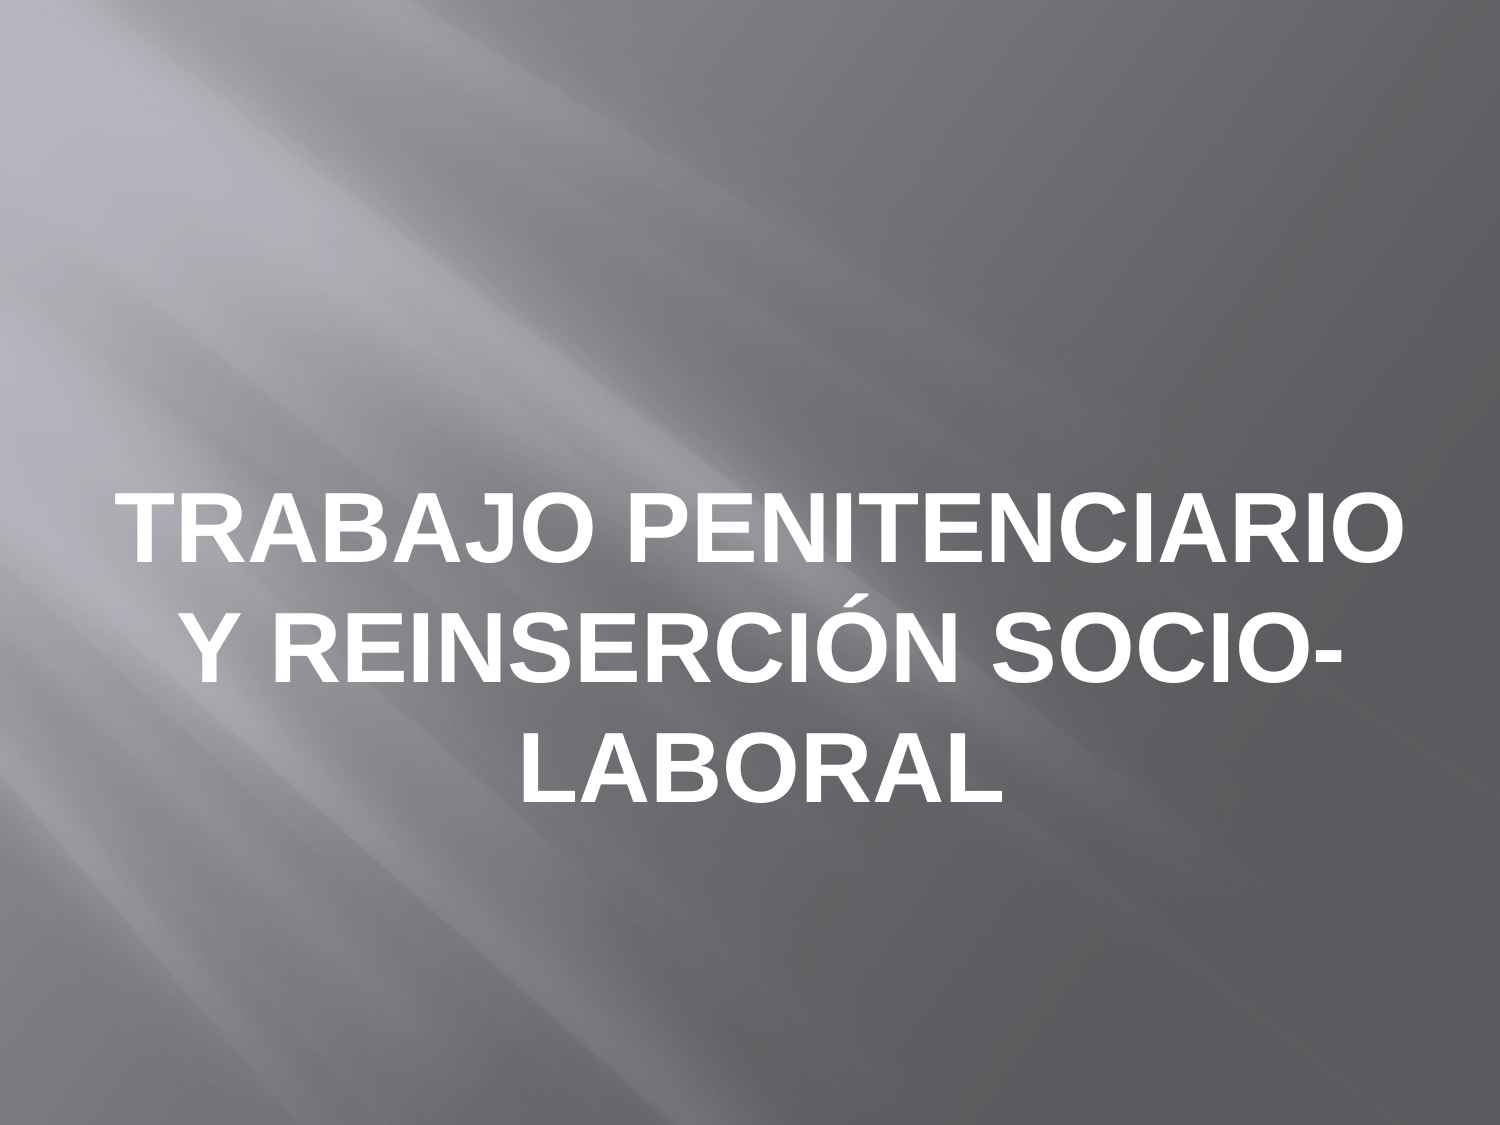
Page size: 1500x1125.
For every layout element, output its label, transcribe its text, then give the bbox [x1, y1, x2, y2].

title TRABAJO PENITENCIARIO Y REINSERCIÓN SOCIO-LABORAL [64, 231, 1459, 823]
